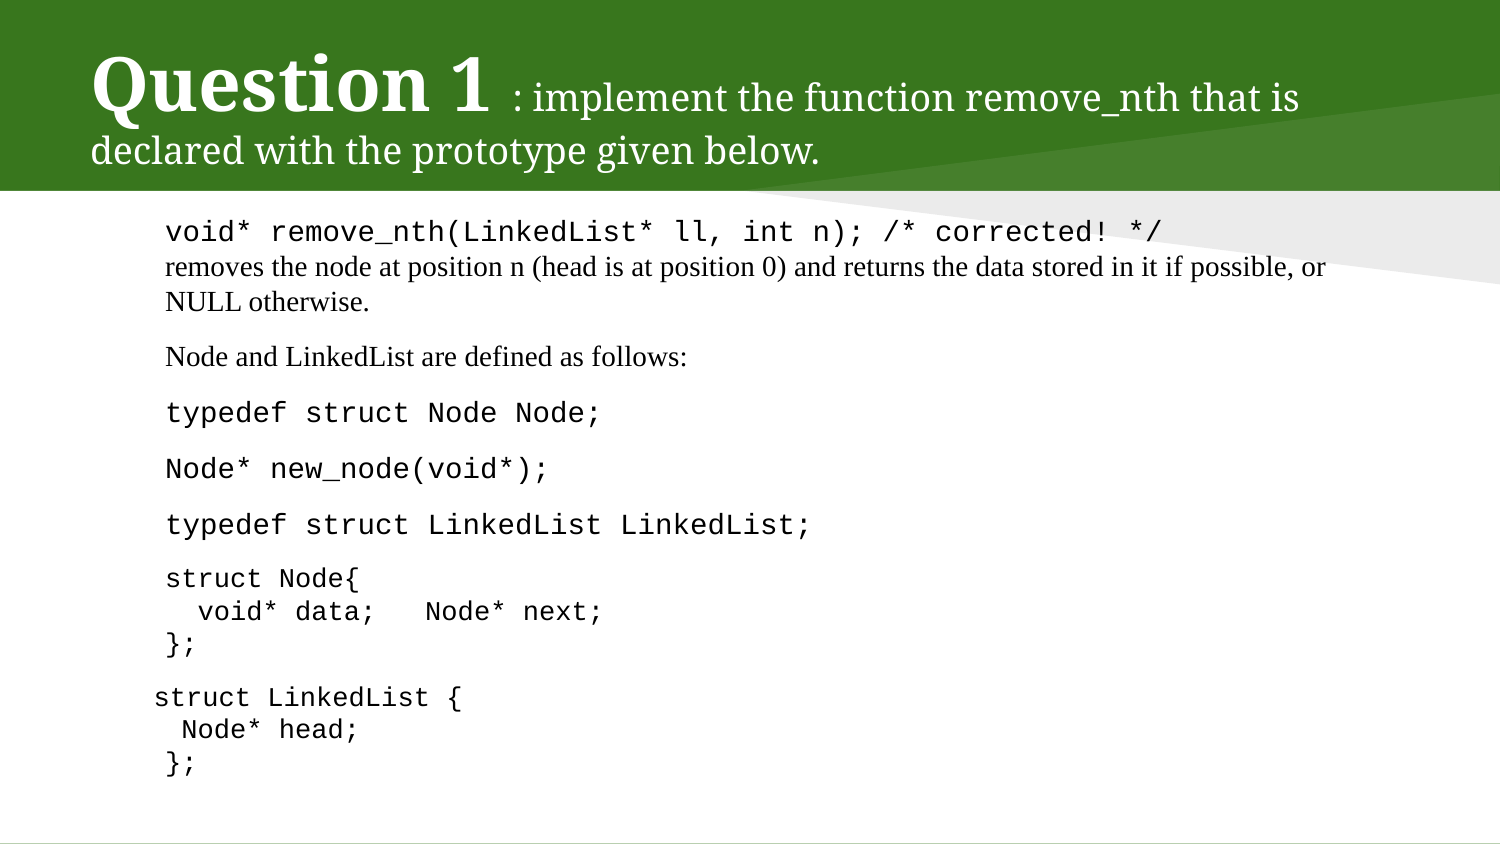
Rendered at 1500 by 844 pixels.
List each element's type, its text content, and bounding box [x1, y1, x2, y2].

title Question 1 : implement the function remove_nth that is declared with the prototype given below. [75, 33, 1425, 175]
list void* remove_nth(LinkedList* ll, int n); /* corrected! */ removes the node at position n (head is at position 0) and returns the data stored in it if possible, or NULL otherwise. Node and LinkedList are defined as follows: typedef struct Node Node; Node* new_node(void*); typedef struct LinkedList LinkedList; struct Node{ void* data; Node* next; }; struct LinkedList { Node* head; }; [75, 196, 1425, 808]
